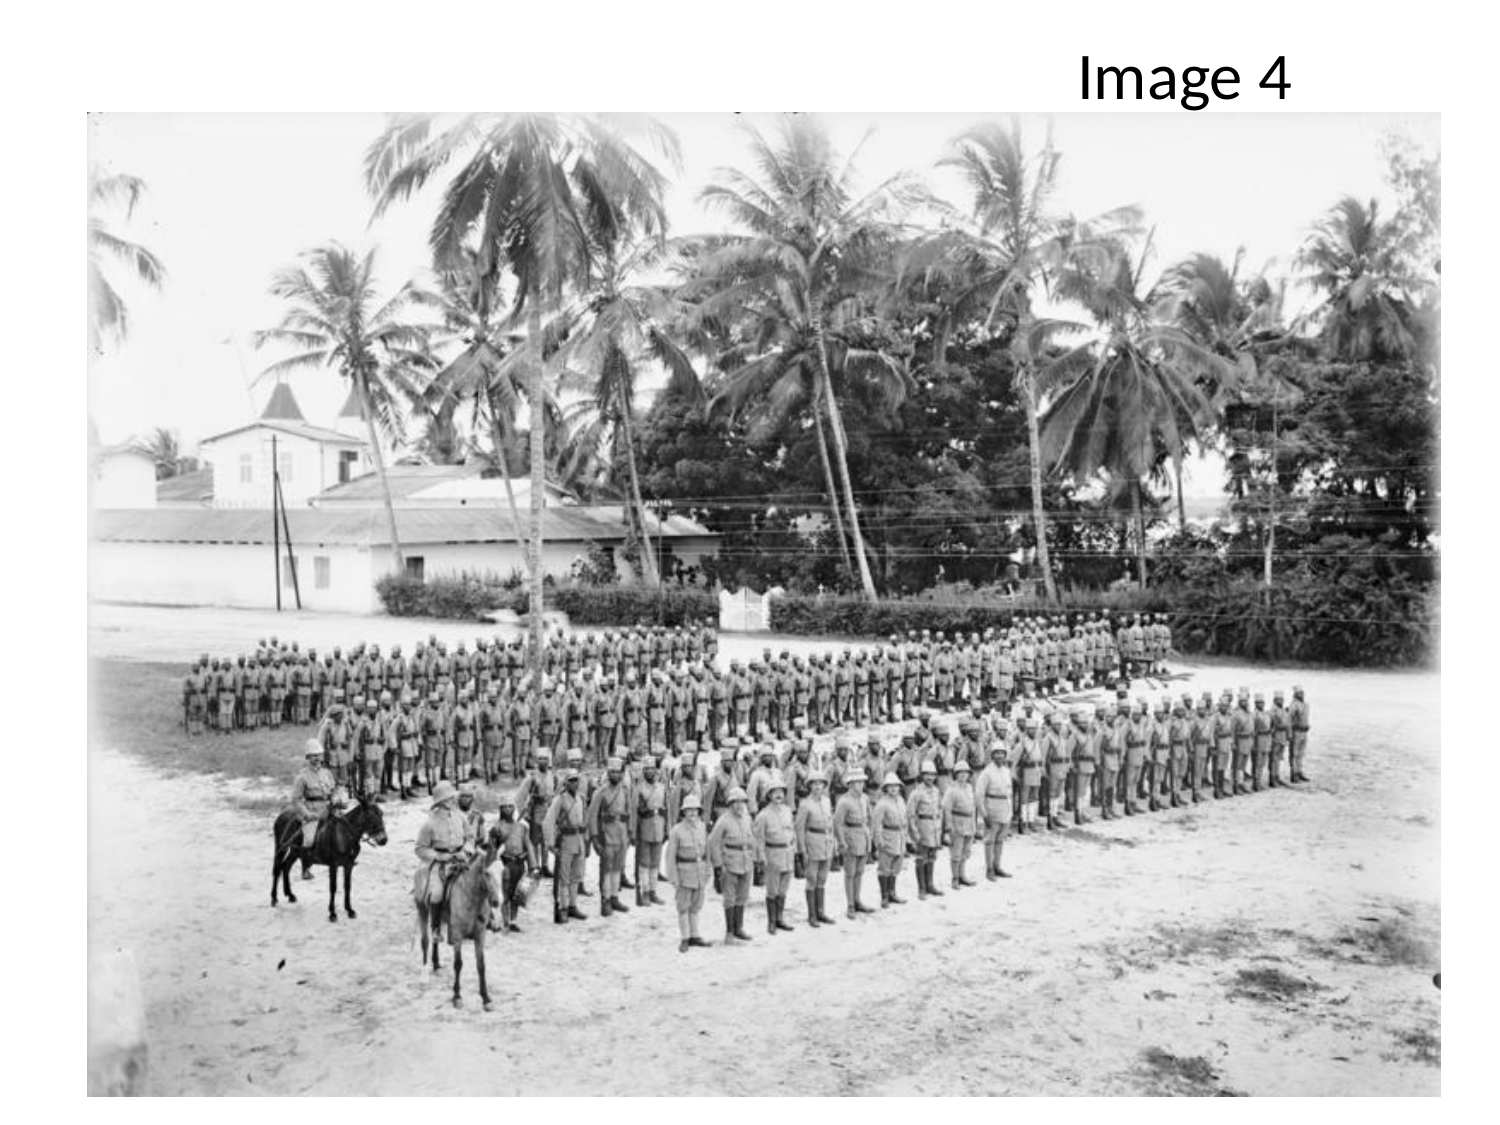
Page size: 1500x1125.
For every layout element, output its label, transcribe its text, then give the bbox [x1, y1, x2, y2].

text_box Image 4 [1062, 25, 1500, 121]
picture [87, 112, 1441, 1097]
